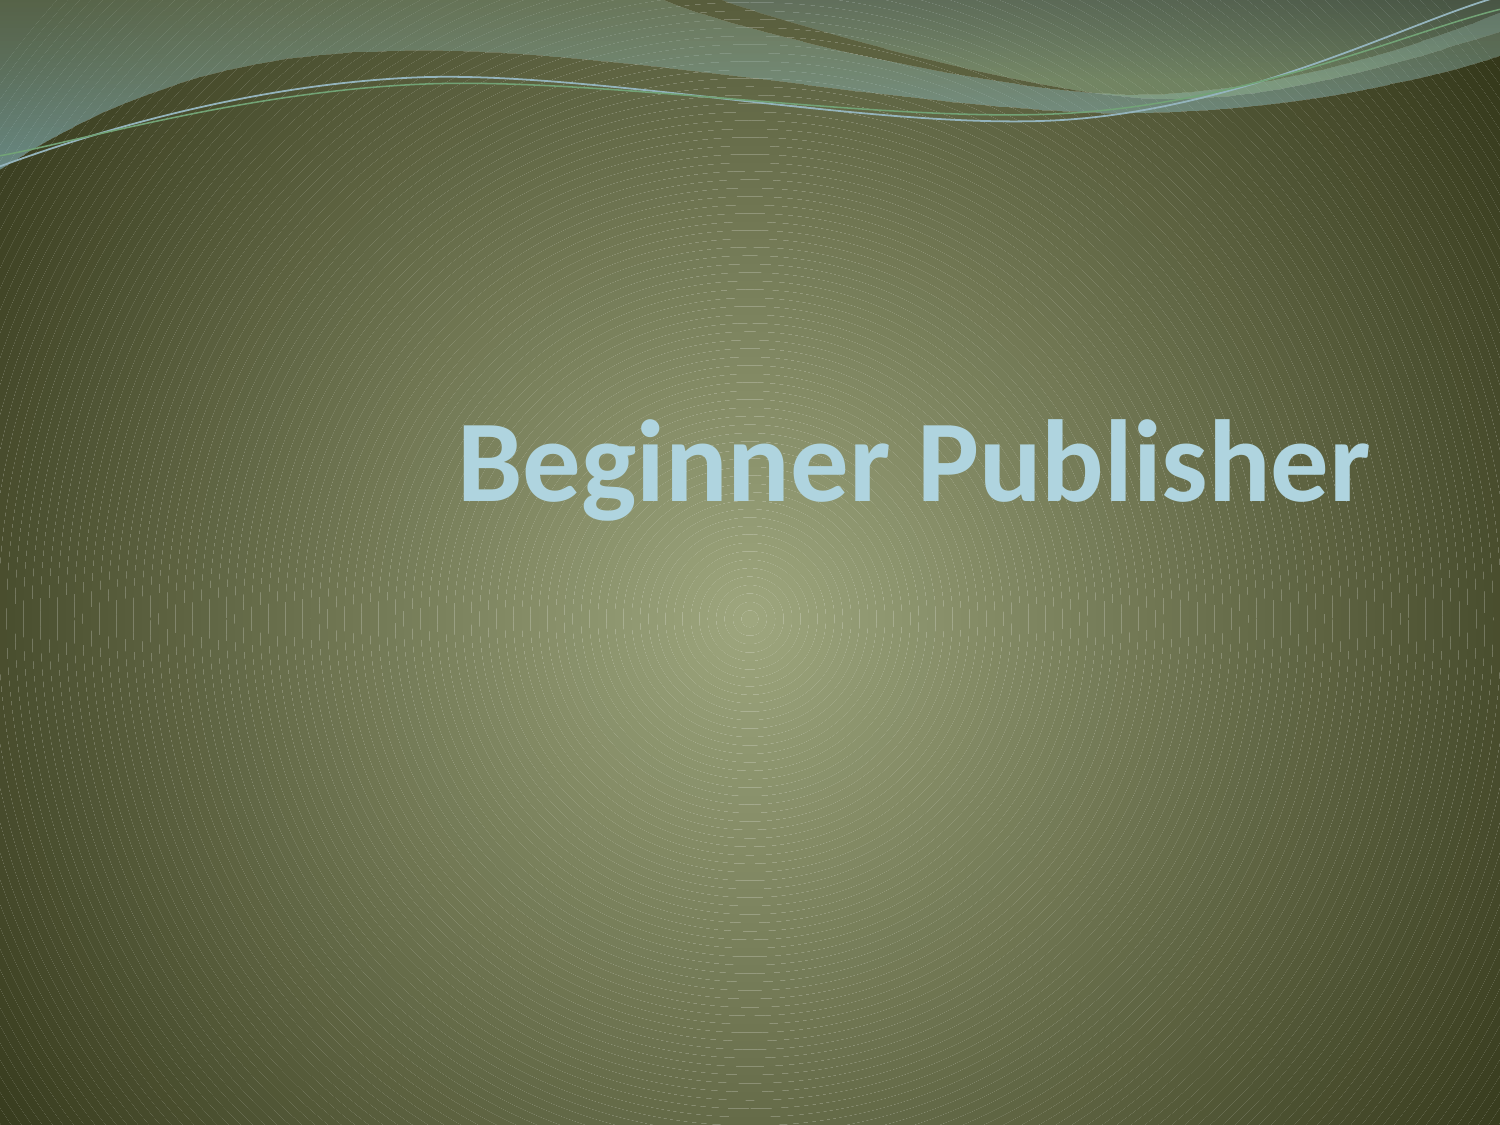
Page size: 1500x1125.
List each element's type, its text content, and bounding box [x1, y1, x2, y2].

title Beginner Publisher [87, 224, 1376, 525]
